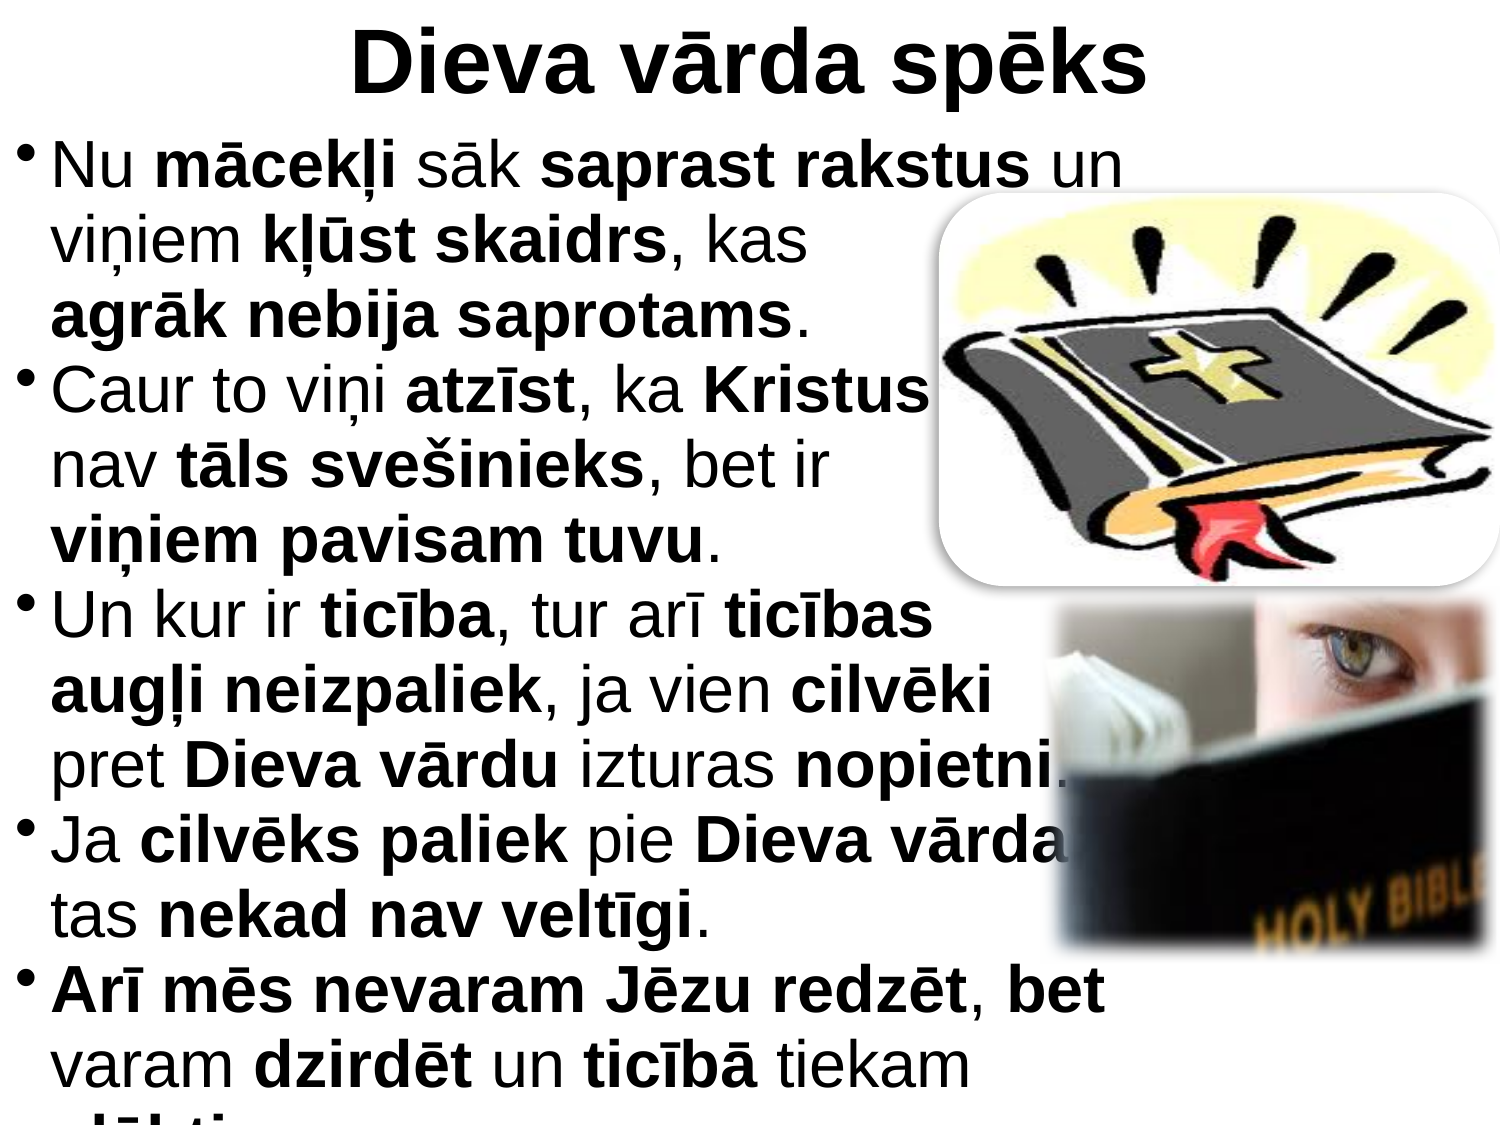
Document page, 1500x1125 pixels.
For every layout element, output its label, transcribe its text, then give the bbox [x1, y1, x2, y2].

text_box Nu mācekļi sāk saprast rakstus un viņiem kļūst skaidrs, kas agrāk nebija saprotams. Caur to viņi atzīst, ka Kristus vairs nav tāls svešinieks, bet ir viņiem pavisam tuvu. Un kur ir ticība, tur arī ticības augļi neizpaliek, ja vien cilvēki pret Dieva vārdu izturas nopietni. Ja cilvēks paliek pie Dieva vārda, tas nekad nav veltīgi. Arī mēs nevaram Jēzu redzēt, bet varam dzirdēt un ticībā tiekam glābti. [0, 117, 1176, 1125]
picture [938, 192, 1500, 965]
title Dieva vārda spēks [0, 0, 1500, 114]
